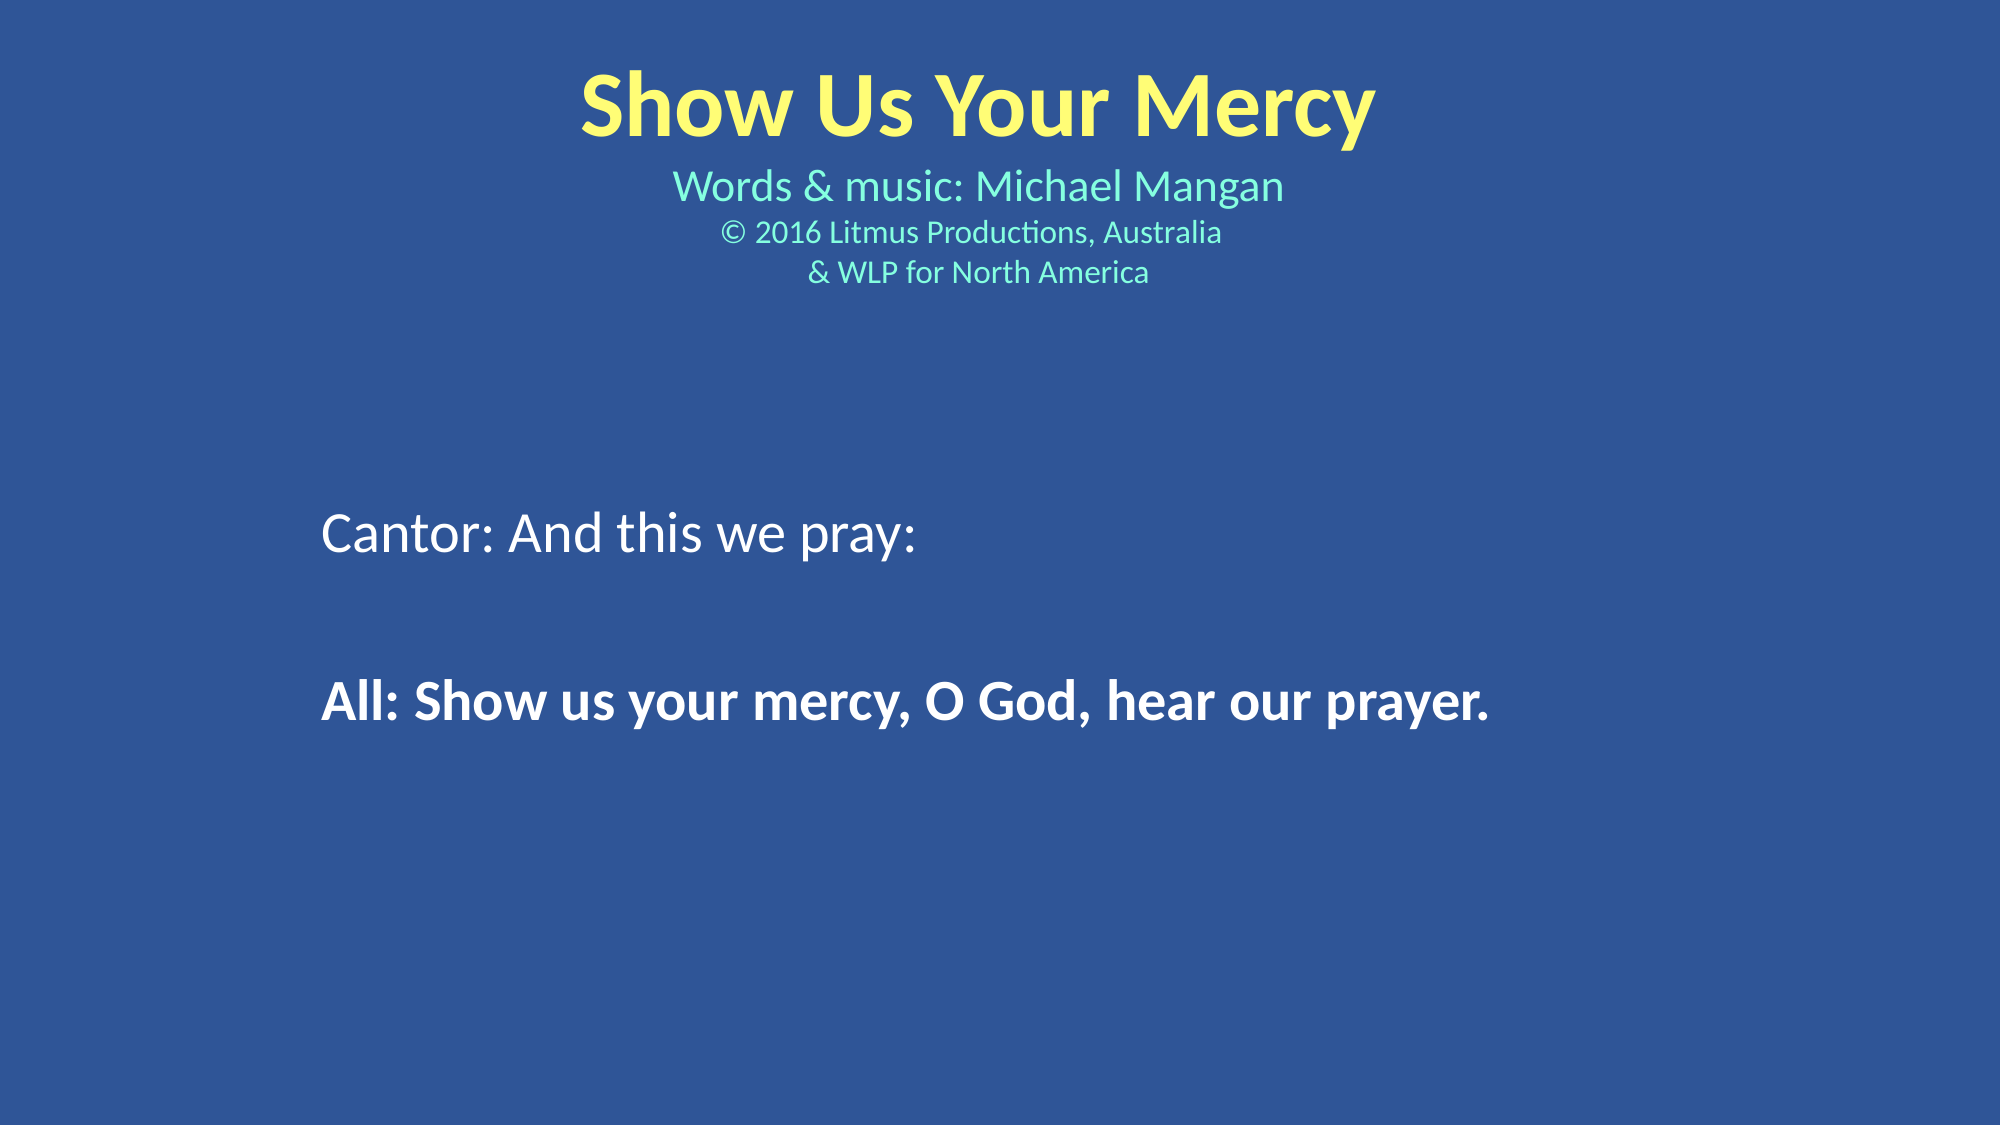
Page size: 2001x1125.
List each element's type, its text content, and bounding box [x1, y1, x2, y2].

text_box Show Us Your Mercy Words & music: Michael Mangan © 2016 Litmus Productions, Australia & WLP for North America [291, 7, 1667, 327]
list Cantor: And this we pray: All: Show us your mercy, O God, hear our prayer. [306, 494, 1694, 756]
